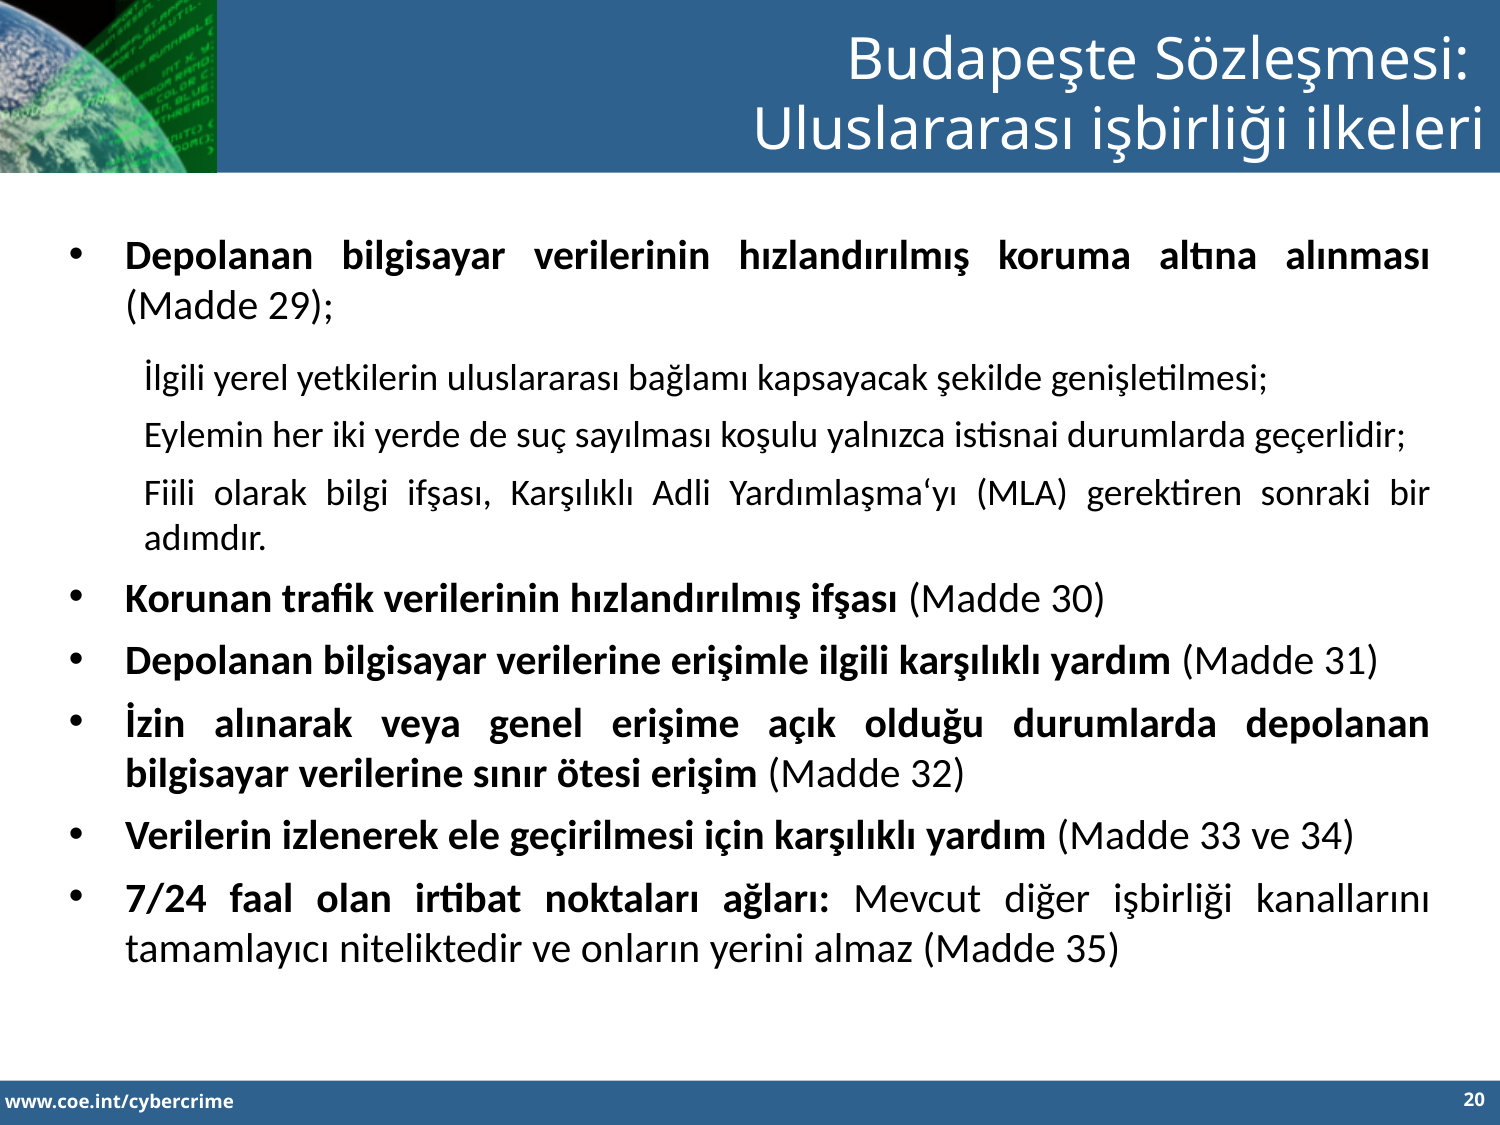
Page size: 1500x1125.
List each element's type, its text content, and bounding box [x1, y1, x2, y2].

picture [0, 1, 217, 173]
text_box Depolanan bilgisayar verilerinin hızlandırılmış koruma altına alınması (Madde 29); İlgili yerel yetkilerin uluslararası bağlamı kapsayacak şekilde genişletilmesi; Eylemin her iki yerde de suç sayılması koşulu yalnızca istisnai durumlarda geçerlidir; Fiili olarak bilgi ifşası, Karşılıklı Adli Yardımlaşma‘yı (MLA) gerektiren sonraki bir adımdır. Korunan trafik verilerinin hızlandırılmış ifşası (Madde 30) Depolanan bilgisayar verilerine erişimle ilgili karşılıklı yardım (Madde 31) İzin alınarak veya genel erişime açık olduğu durumlarda depolanan bilgisayar verilerine sınır ötesi erişim (Madde 32) Verilerin izlenerek ele geçirilmesi için karşılıklı yardım (Madde 33 ve 34) 7/24 faal olan irtibat noktaları ağları: Mevcut diğer işbirliği kanallarını tamamlayıcı niteliktedir ve onların yerini almaz (Madde 35) [54, 220, 1446, 978]
slide_number 20 [1149, 1079, 1500, 1125]
text_box Budapeşte Sözleşmesi: Uluslararası işbirliği ilkeleri [200, 14, 1500, 169]
